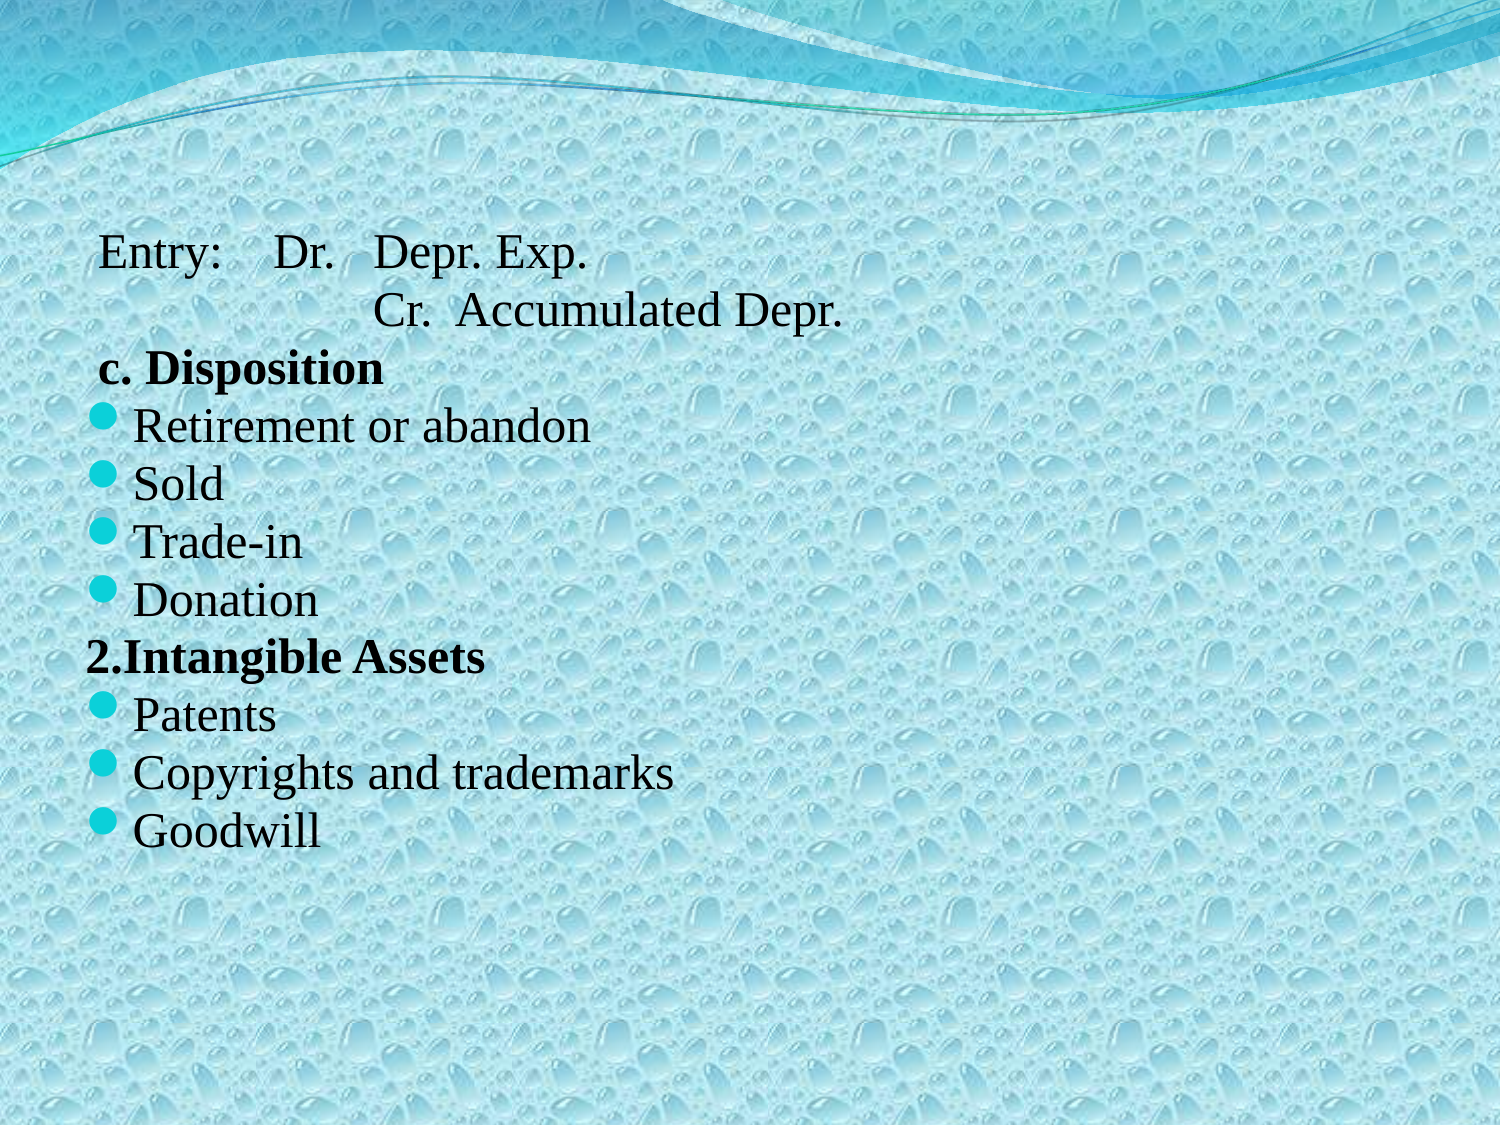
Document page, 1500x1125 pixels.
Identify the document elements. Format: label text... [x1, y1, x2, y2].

picture [0, 0, 1500, 1125]
list Entry: Dr. Depr. Exp. Cr. Accumulated Depr. c. Disposition Retirement or abandon Sold Trade-in Donation 2.Intangible Assets Patents Copyrights and trademarks Goodwill [70, 222, 1421, 943]
